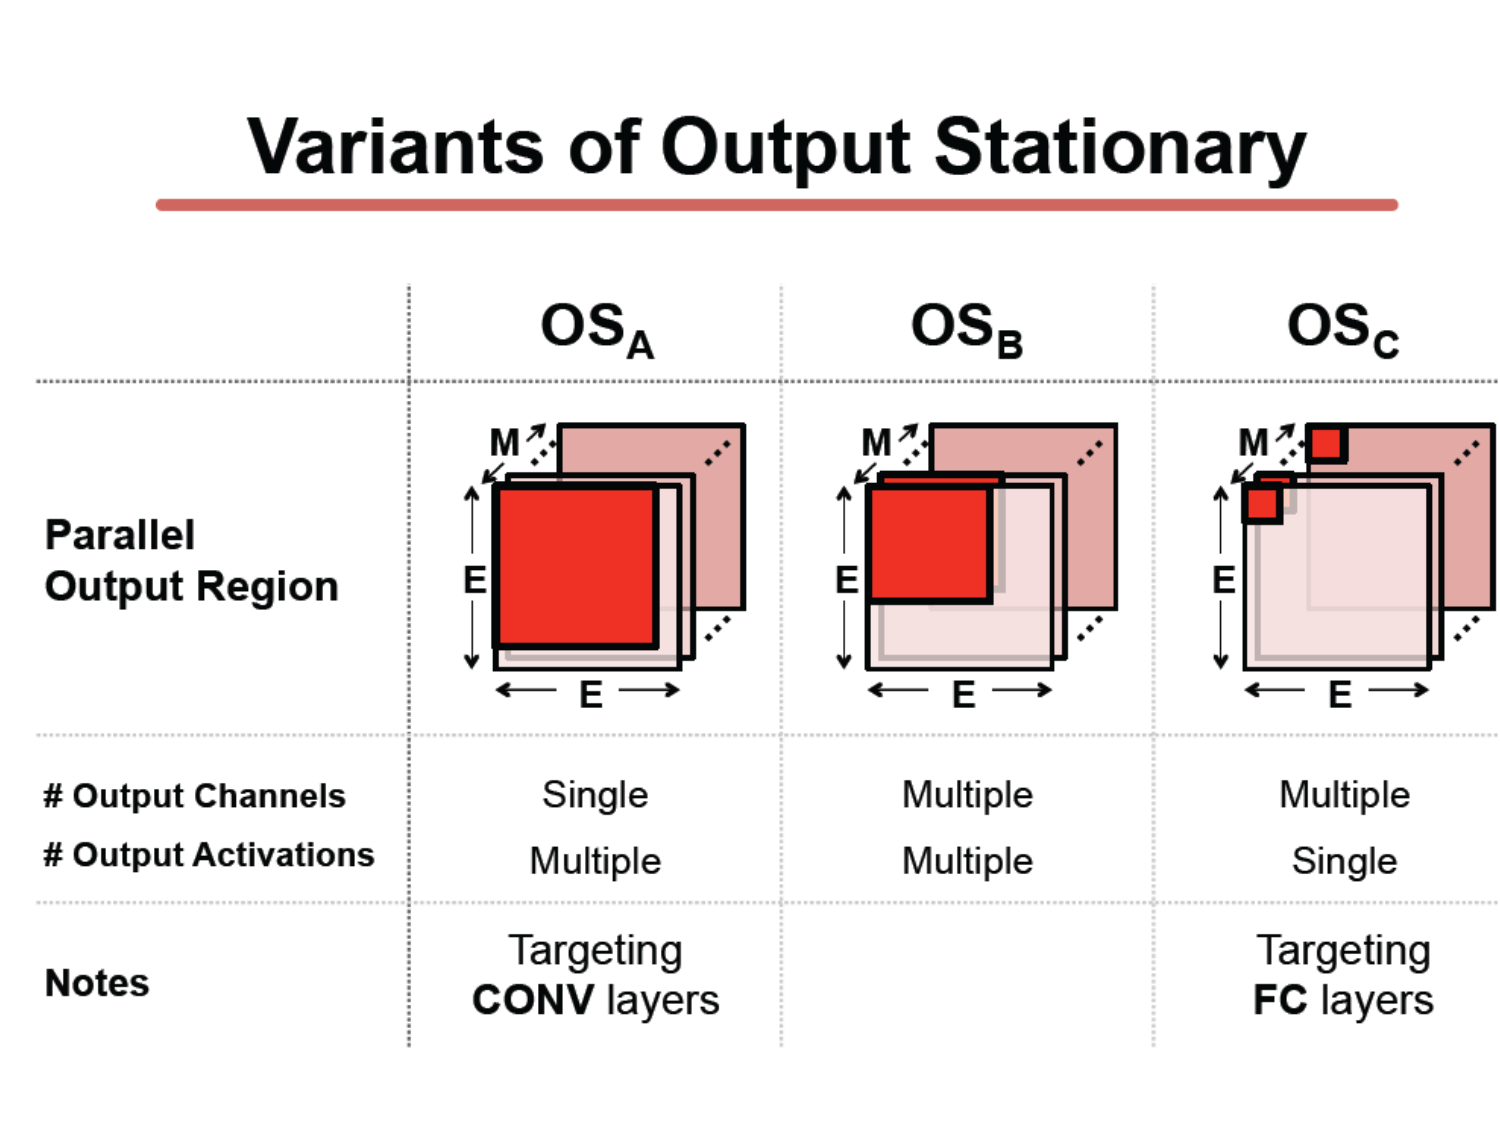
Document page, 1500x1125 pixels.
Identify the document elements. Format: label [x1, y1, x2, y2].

picture [24, 92, 1500, 1101]
